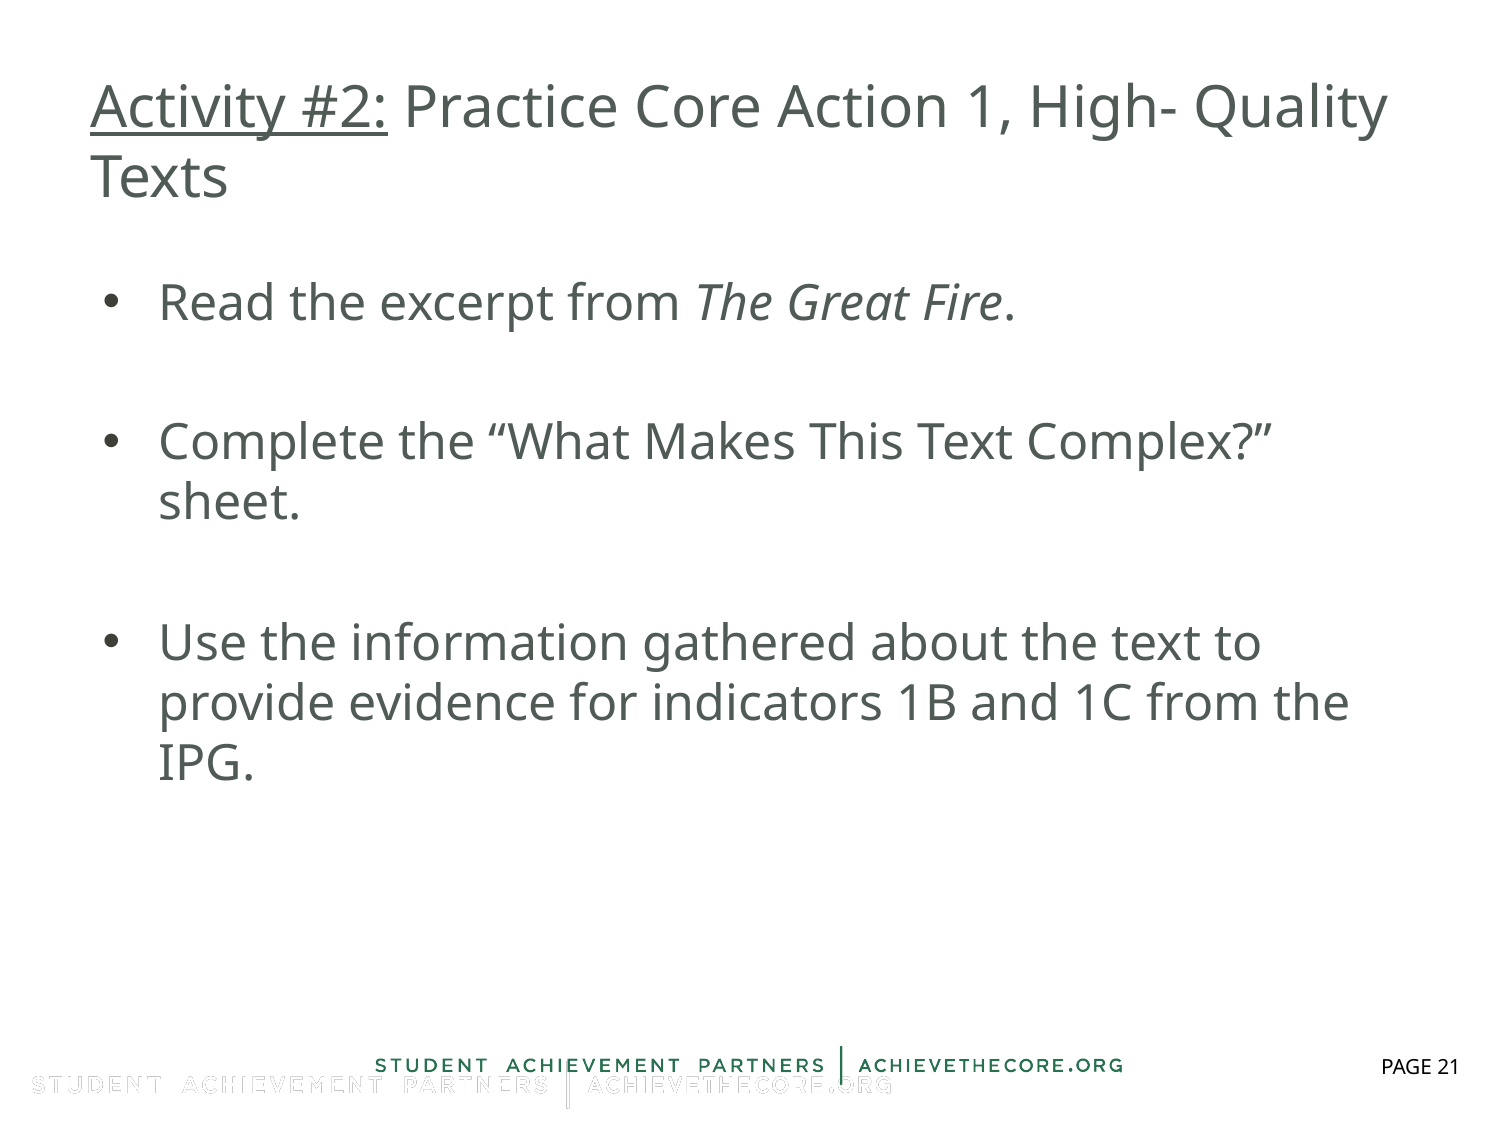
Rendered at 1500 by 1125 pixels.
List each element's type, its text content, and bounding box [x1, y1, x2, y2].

title Activity #2: Practice Core Action 1, High- Quality Texts [75, 45, 1425, 233]
picture [12, 1046, 1122, 1112]
list Read the excerpt from The Great Fire. Complete the “What Makes This Text Complex?” sheet. Use the information gathered about the text to provide evidence for indicators 1B and 1C from the IPG. [75, 262, 1425, 880]
